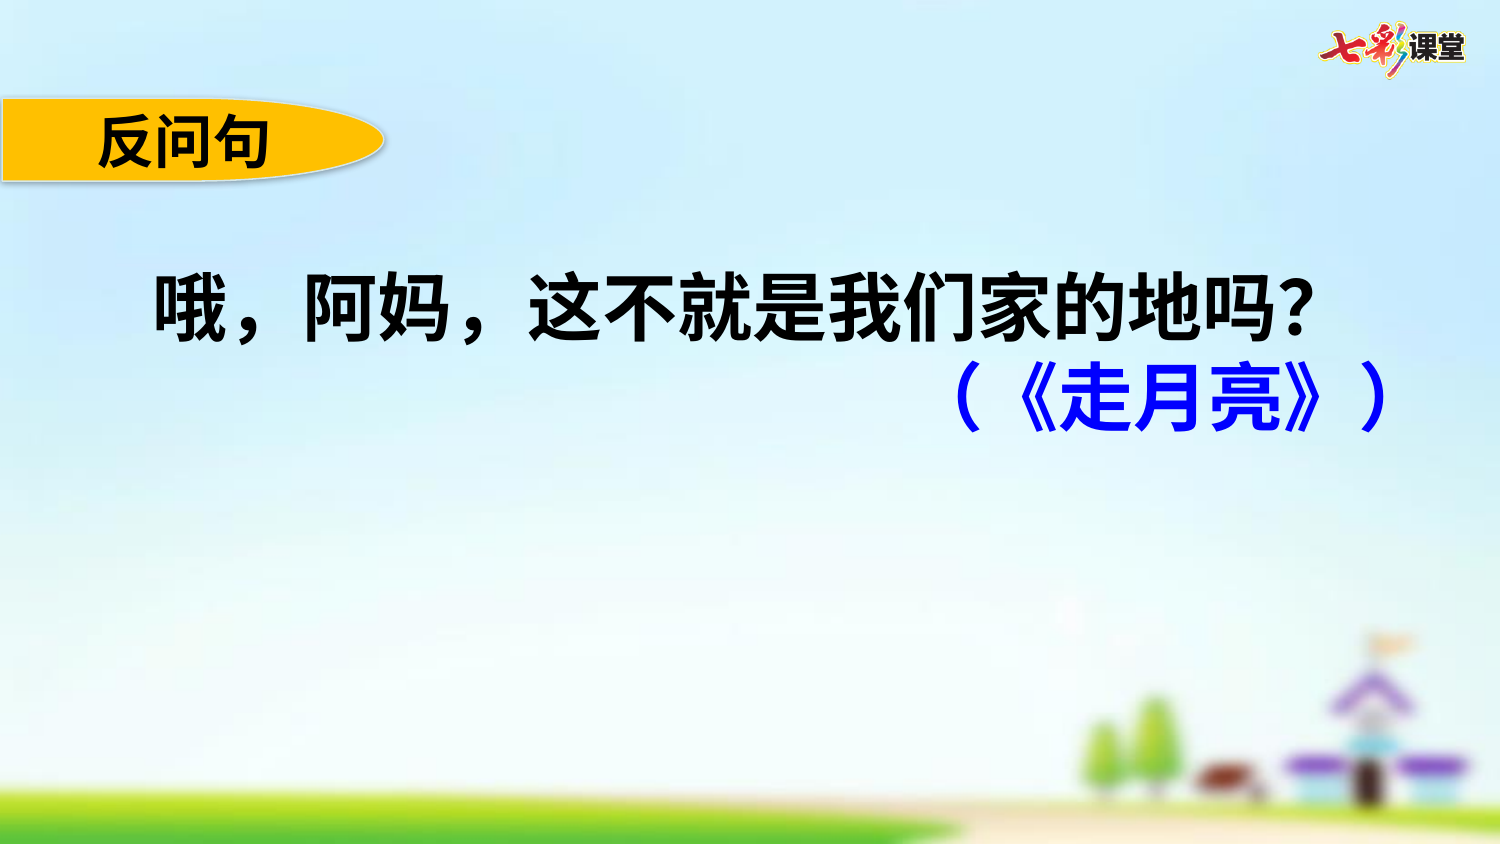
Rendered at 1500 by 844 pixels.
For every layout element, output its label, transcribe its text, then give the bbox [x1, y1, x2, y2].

picture [0, 0, 1500, 844]
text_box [0, 97, 384, 182]
text_box 哦，阿妈，这不就是我们家的地吗？ （《走月亮》） [51, 252, 1449, 448]
